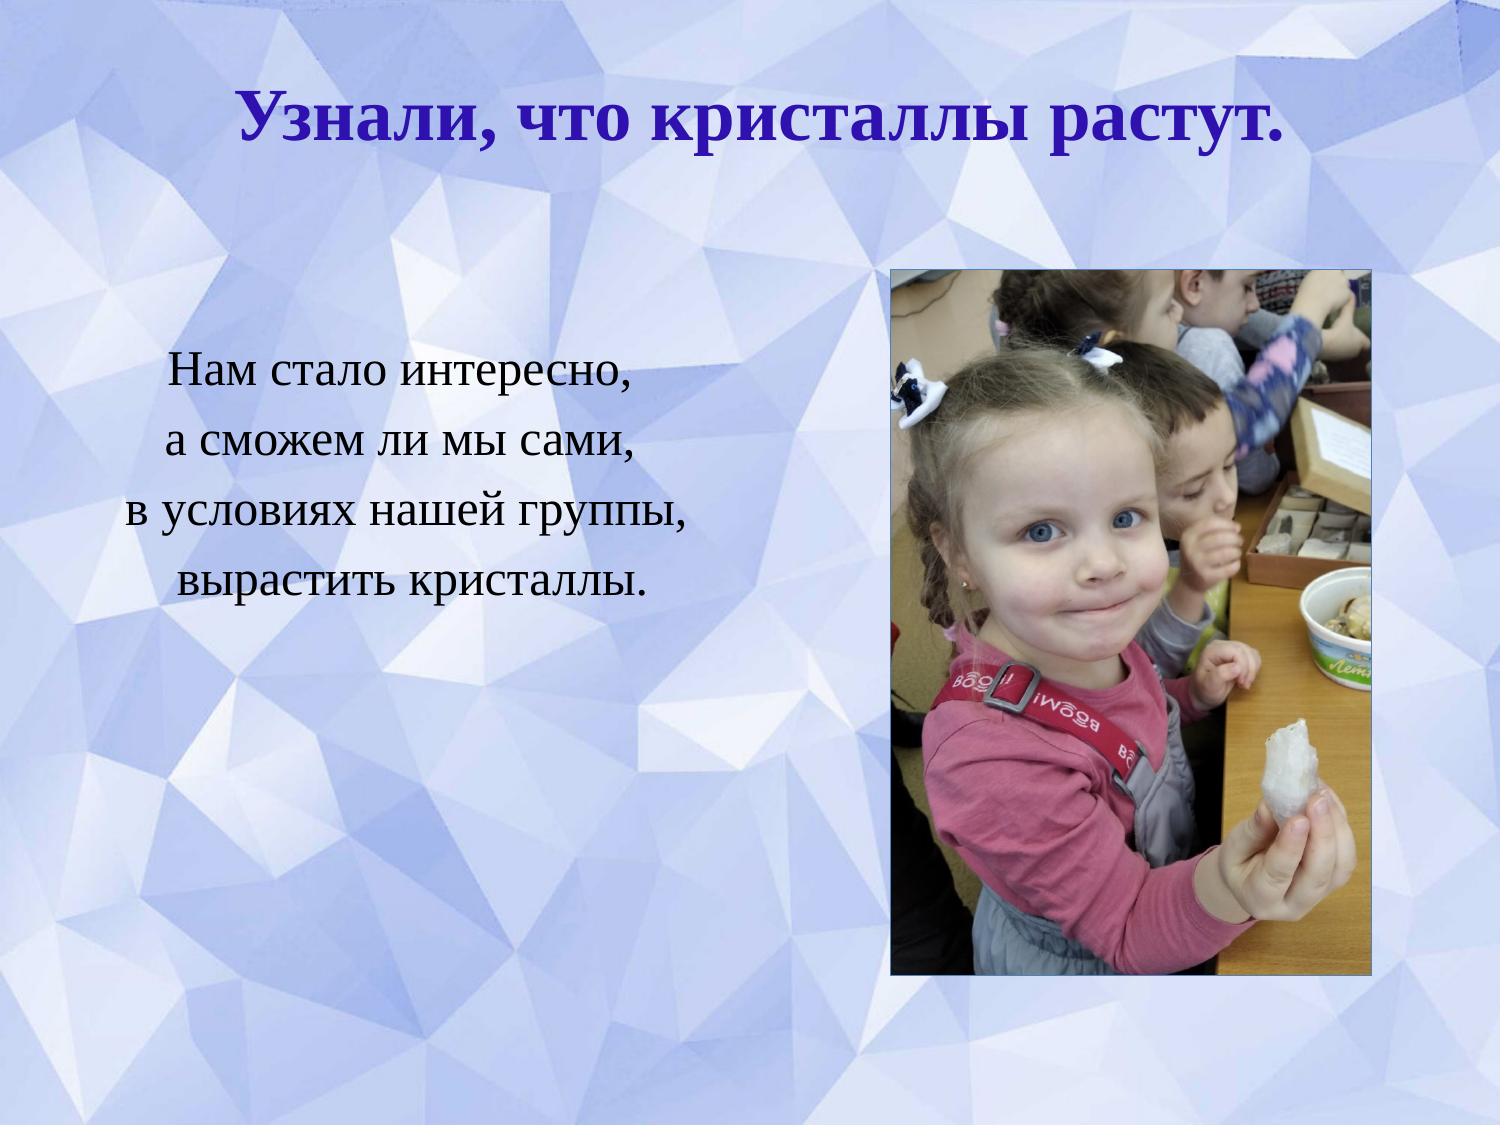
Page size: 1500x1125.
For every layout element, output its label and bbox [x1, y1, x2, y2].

picture [0, 0, 1500, 1125]
list [890, 269, 1372, 976]
